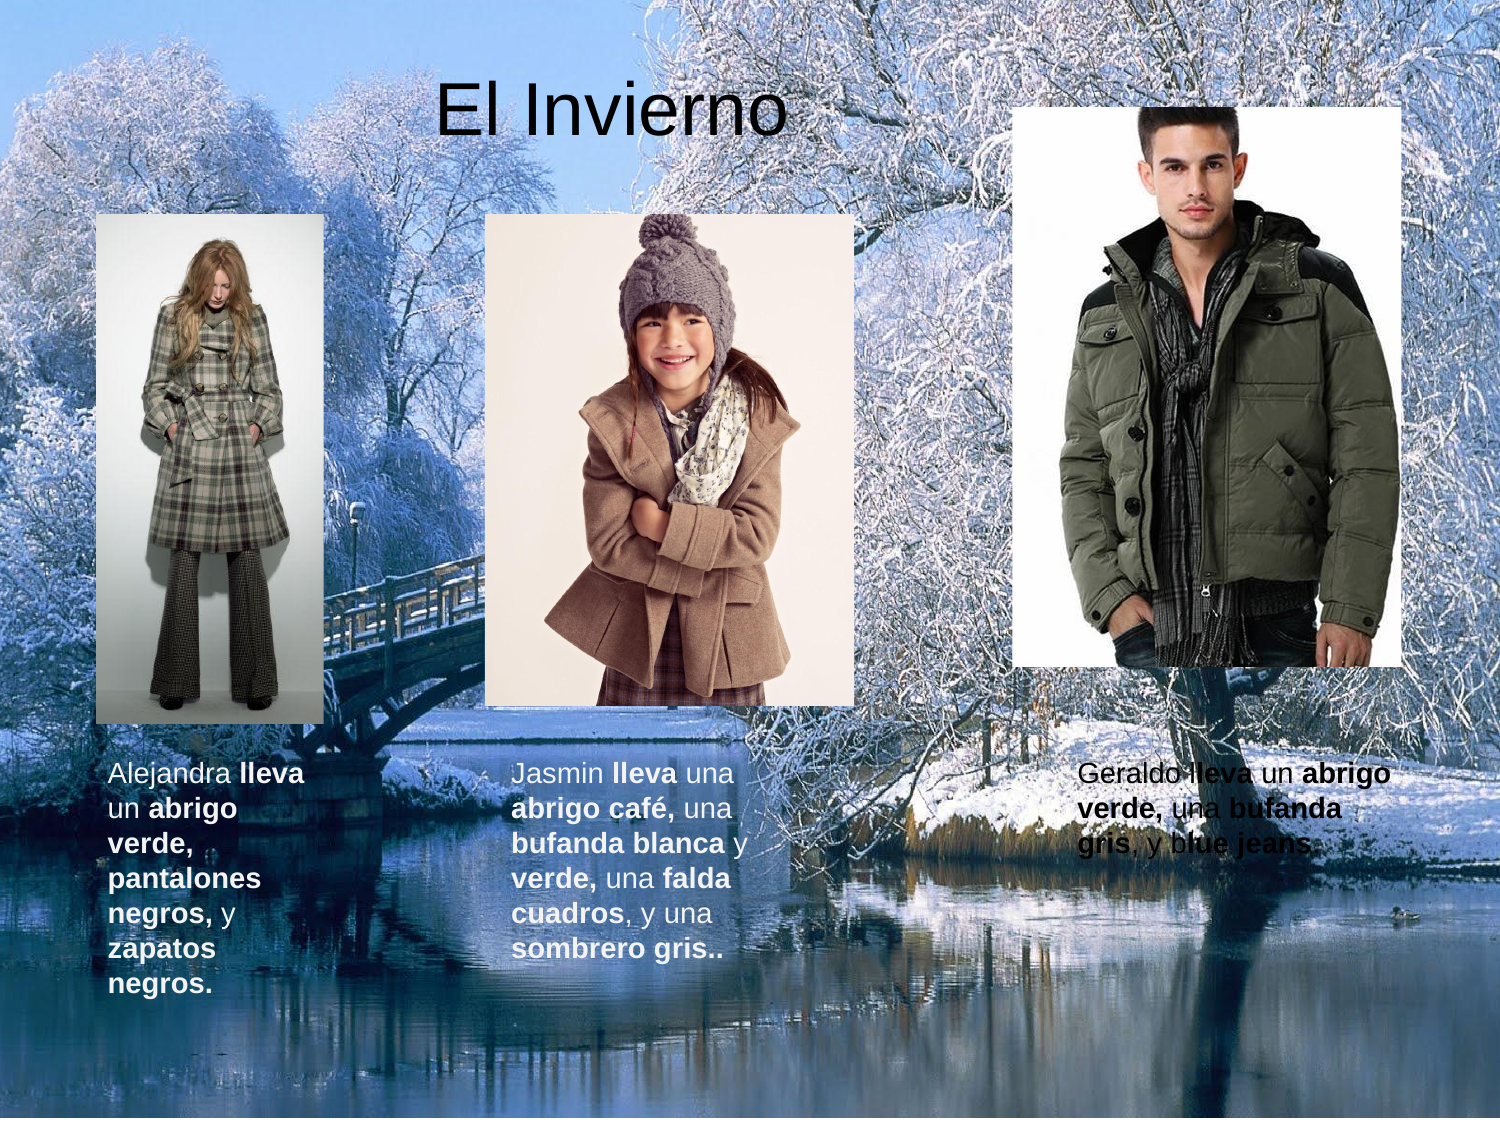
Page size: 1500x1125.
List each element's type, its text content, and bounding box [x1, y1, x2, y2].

text_box El Invierno [419, 45, 871, 165]
text_box [141, 0, 1390, 132]
text_box [0, 0, 1500, 1118]
text_box [1012, 107, 1402, 667]
text_box Jasmin lleva una abrigo café, una bufanda blanca y verde, una falda cuadros, y una sombrero gris.. [496, 739, 843, 980]
text_box [96, 214, 324, 724]
text_box [484, 214, 855, 706]
text_box Geraldo lleva un abrigo verde, una bufanda gris, y blue jeans. [1062, 739, 1425, 875]
text_box Alejandra lleva un abrigo verde, pantalones negros, y zapatos negros. [92, 739, 328, 1015]
